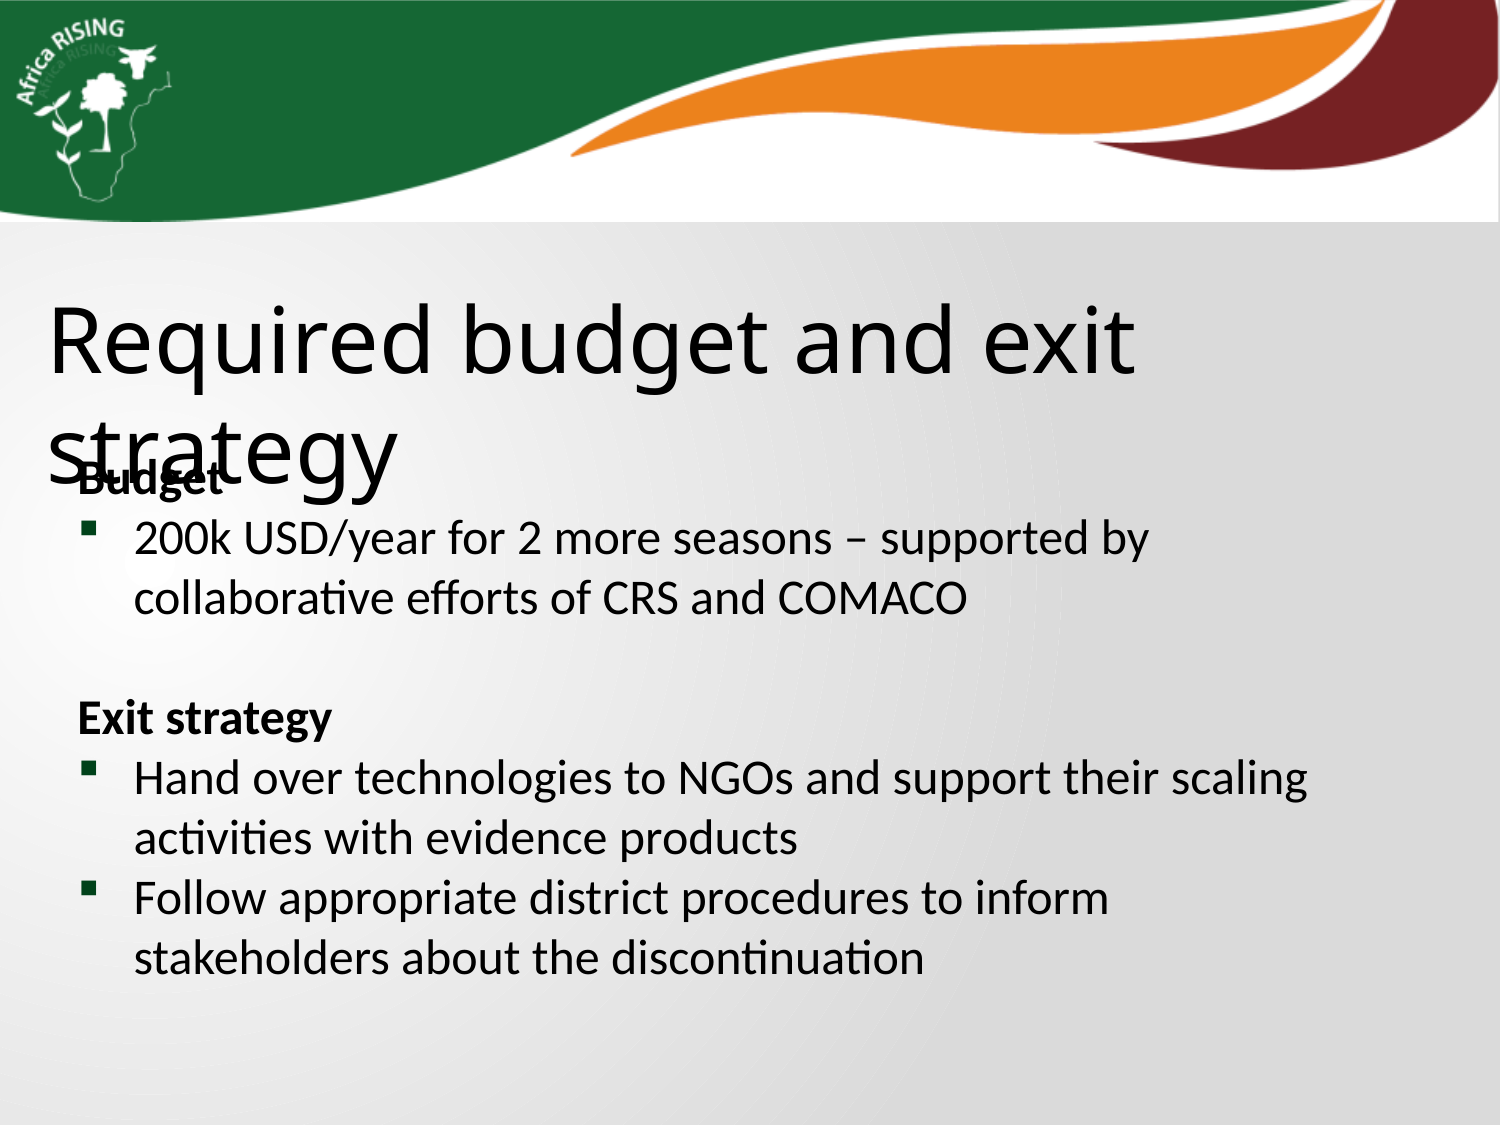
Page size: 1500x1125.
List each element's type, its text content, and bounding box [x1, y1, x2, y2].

text_box Budget 200k USD/year for 2 more seasons – supported by collaborative efforts of CRS and COMACO Exit strategy Hand over technologies to NGOs and support their scaling activities with evidence products Follow appropriate district procedures to inform stakeholders about the discontinuation [62, 437, 1388, 1053]
picture [0, 0, 1499, 222]
list Required budget and exit strategy [12, 275, 1475, 413]
